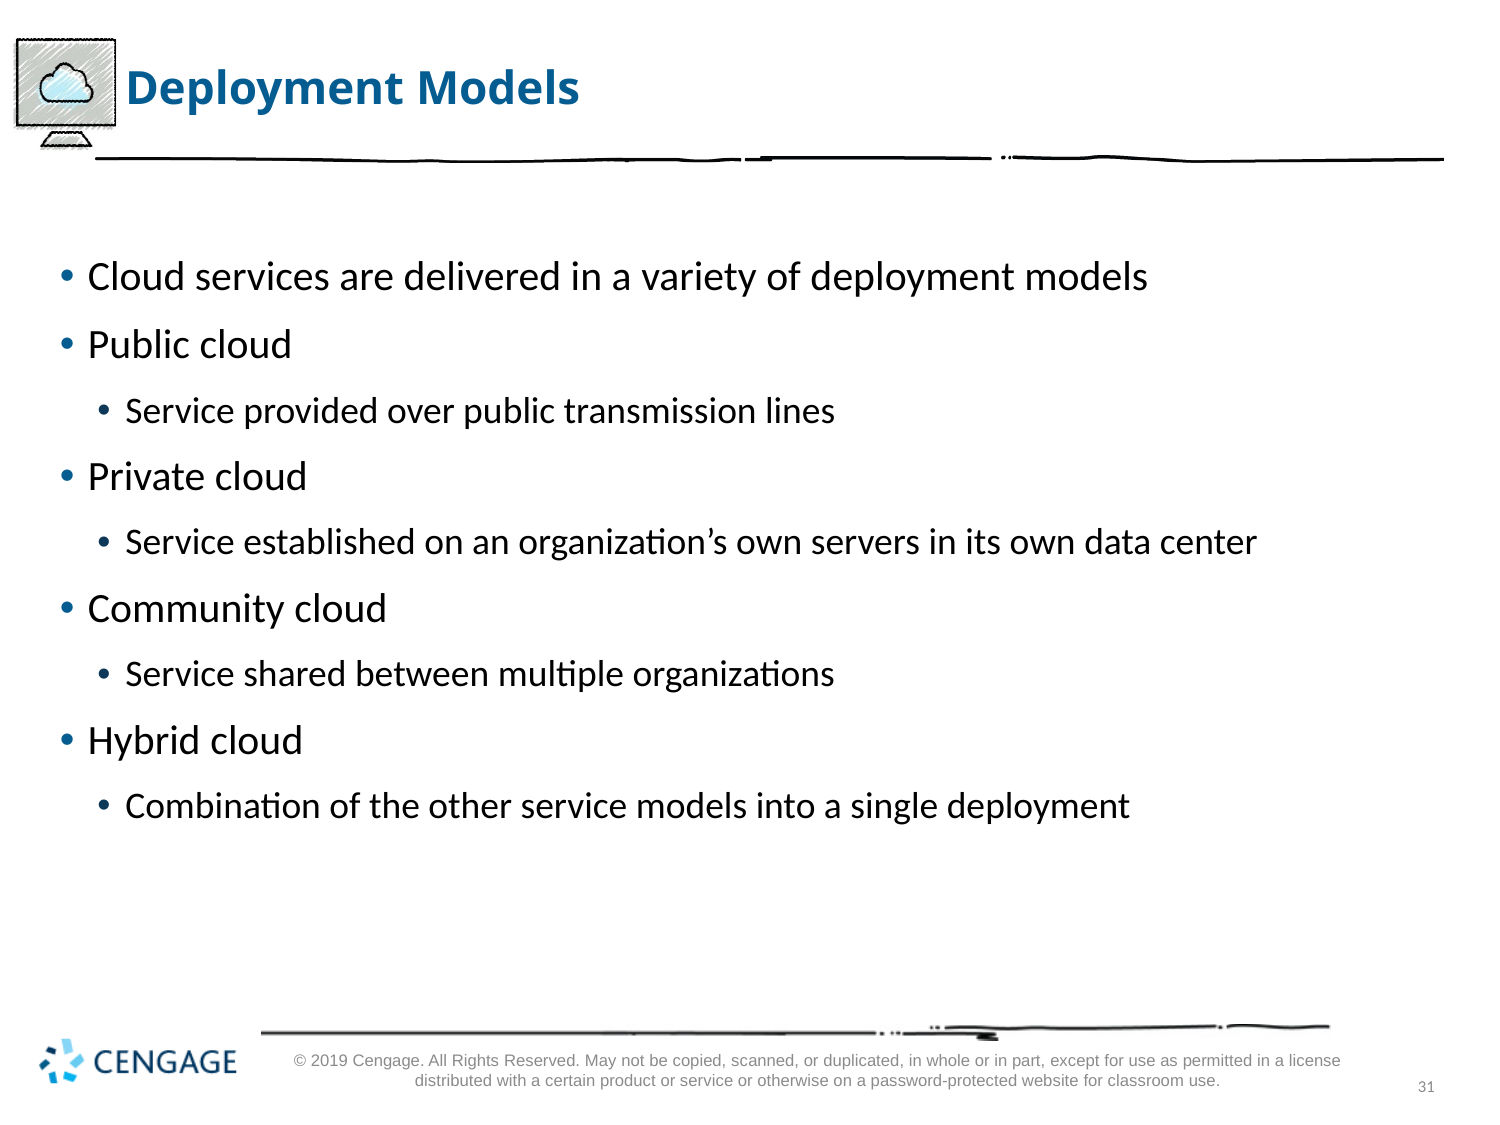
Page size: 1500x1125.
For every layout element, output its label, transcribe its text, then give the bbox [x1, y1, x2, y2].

footer © 2019 Cengage. All Rights Reserved. May not be copied, scanned, or duplicated, in whole or in part, except for use as permitted in a license distributed with a certain product or service or otherwise on a password-protected website for classroom use. [262, 1050, 1375, 1091]
picture [95, 155, 1444, 163]
title Deployment Models [125, 66, 1442, 116]
picture [13, 36, 117, 151]
list Cloud services are delivered in a variety of deployment models Public cloud Service provided over public transmission lines Private cloud Service established on an organization’s own servers in its own data center Community cloud Service shared between multiple organizations Hybrid cloud Combination of the other service models into a single deployment [59, 252, 1441, 834]
picture [19, 1025, 249, 1096]
picture [261, 1024, 1331, 1041]
